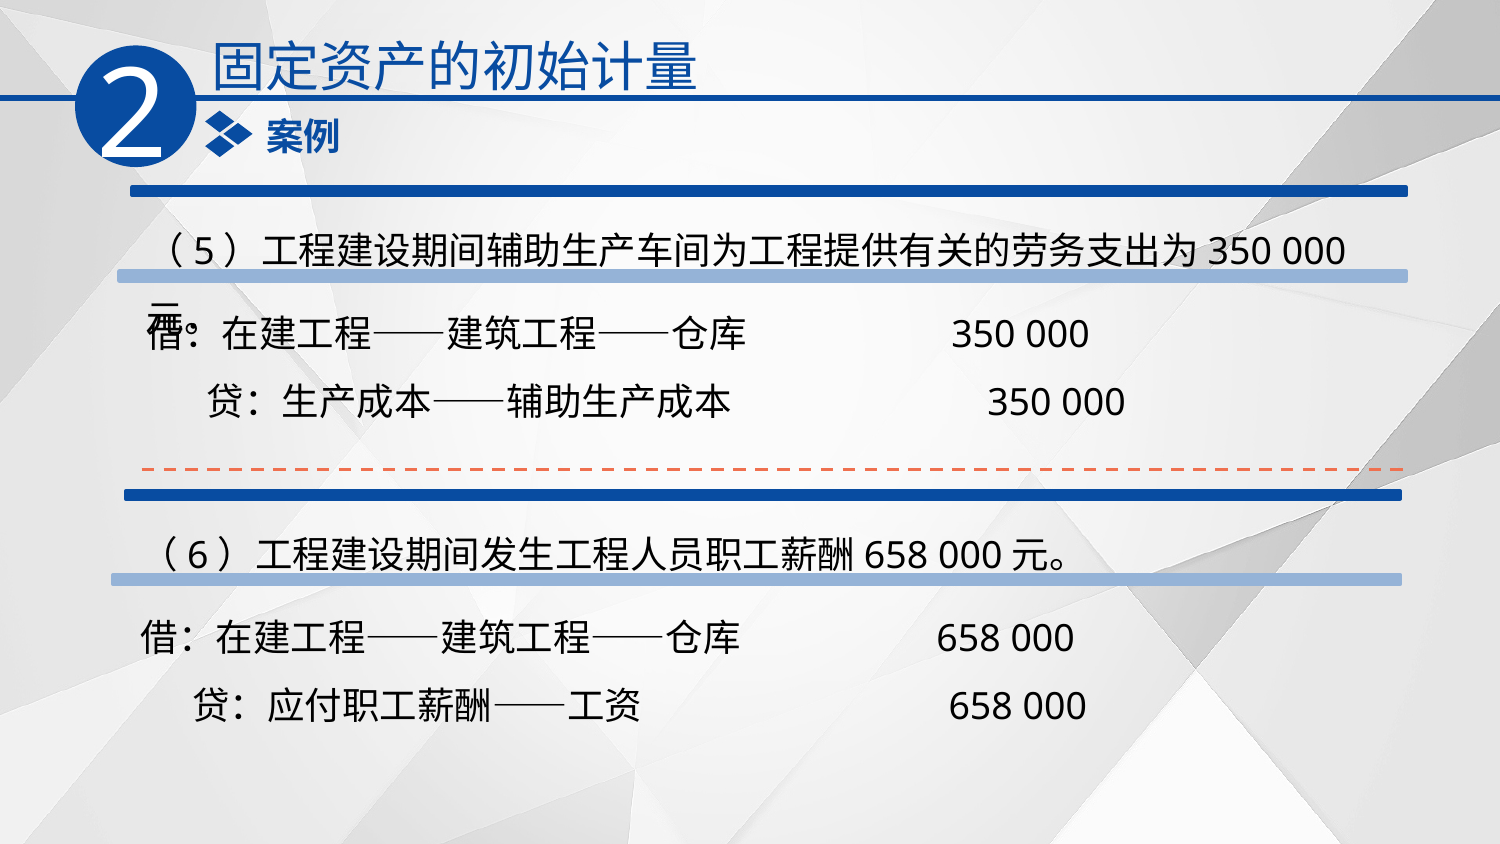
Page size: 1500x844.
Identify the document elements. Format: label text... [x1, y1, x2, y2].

text_box [75, 74, 84, 97]
text_box [130, 185, 1408, 197]
text_box [223, 122, 253, 145]
text_box [111, 573, 125, 586]
text_box [75, 107, 84, 138]
text_box 案例 [253, 107, 354, 164]
picture [0, 101, 1500, 844]
text_box [117, 269, 132, 283]
text_box 2 [84, 107, 203, 171]
text_box 2 [84, 45, 203, 97]
text_box 固定资产的初始计量 [198, 37, 713, 92]
text_box [205, 110, 235, 133]
text_box [124, 489, 1402, 501]
text_box [205, 135, 235, 158]
text_box 借：在建工程——建筑工程——仓库 658 000 贷：应付职工薪酬——工资 658 000 [125, 584, 1401, 734]
picture [0, 0, 1500, 95]
text_box （5）工程建设期间辅助生产车间为工程提供有关的劳务支出为350 000元。 [132, 197, 1407, 280]
text_box 借：在建工程——建筑工程——仓库 350 000 贷：生产成本——辅助生产成本 350 000 [132, 280, 1407, 431]
text_box （6）工程建设期间发生工程人员职工薪酬658 000元。 [125, 501, 1401, 584]
